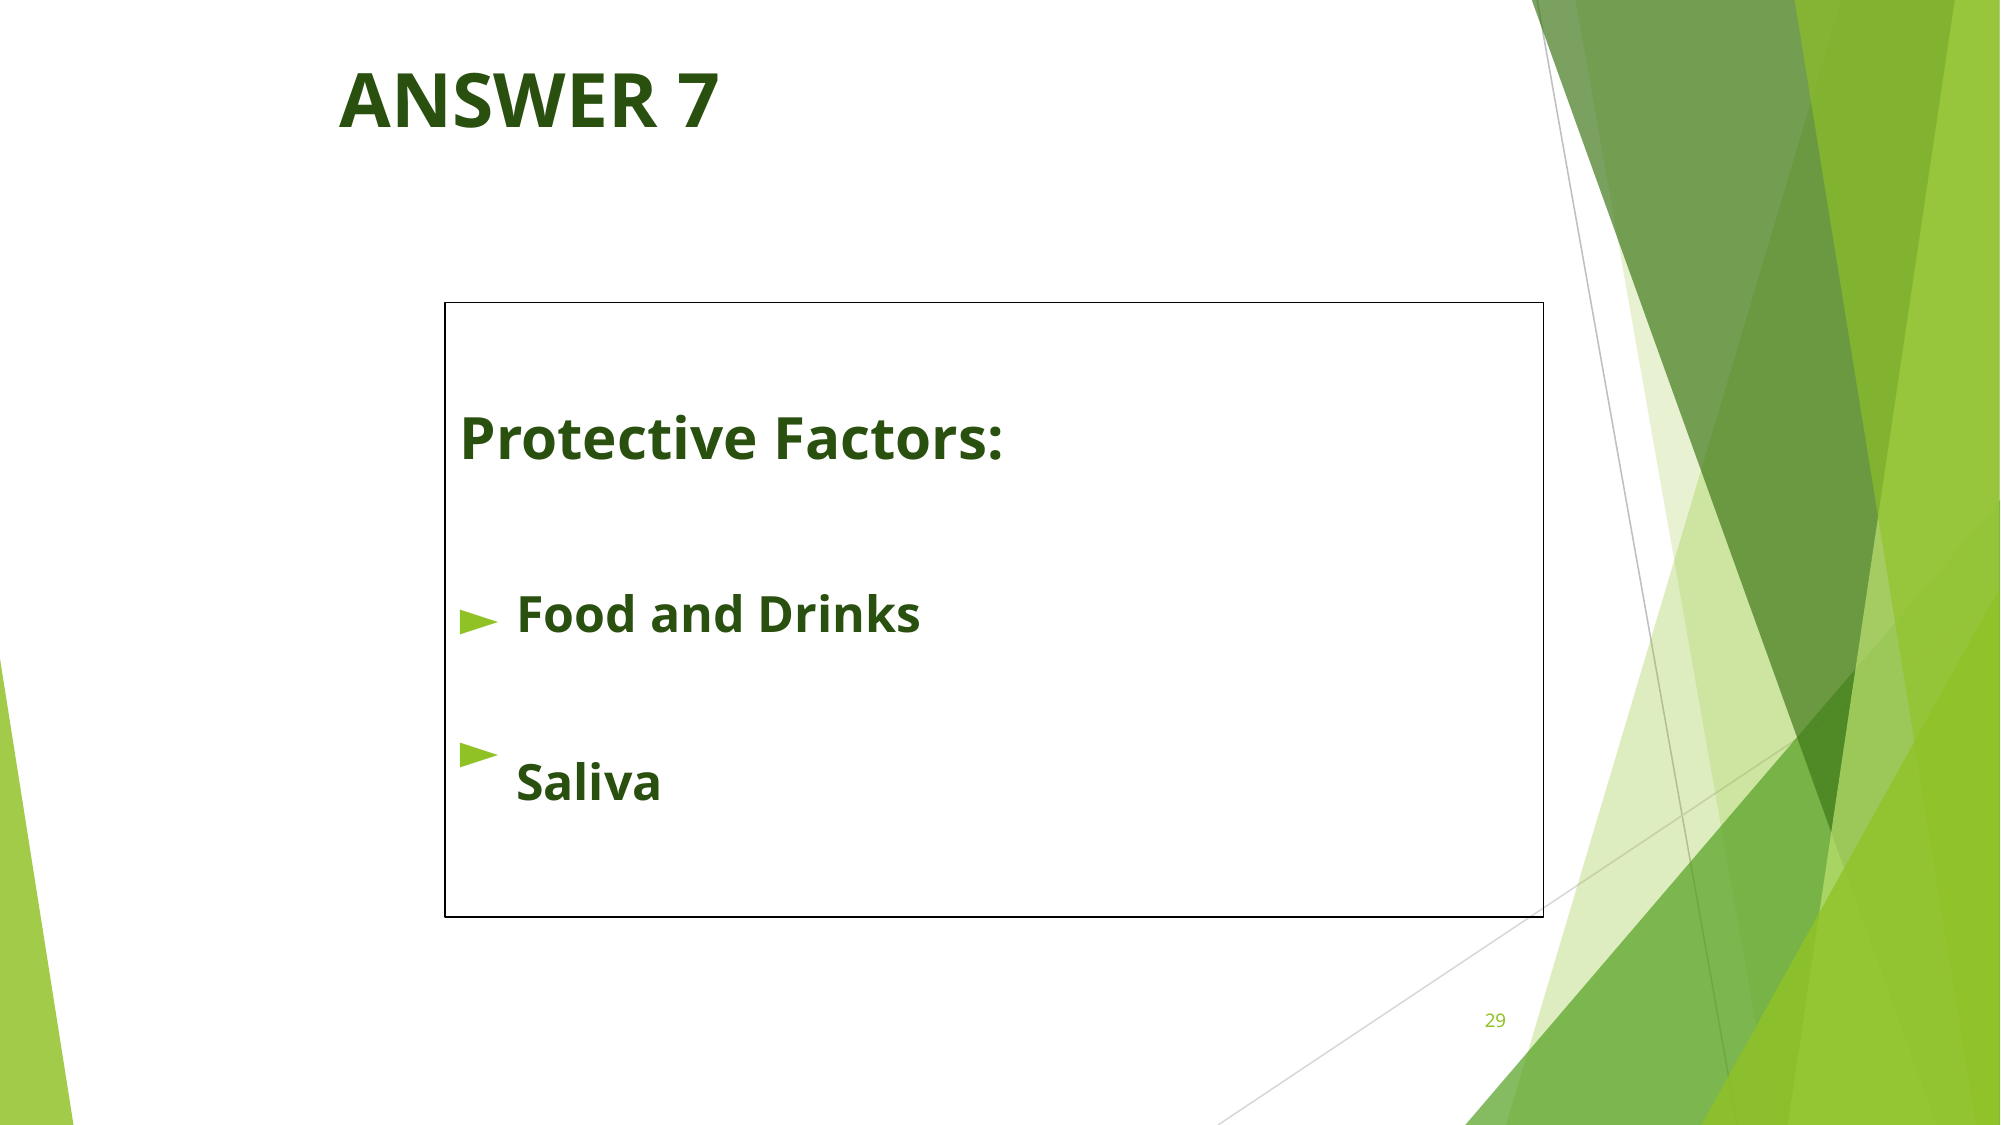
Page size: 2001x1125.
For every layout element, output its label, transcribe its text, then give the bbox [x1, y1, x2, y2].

slide_number 29 [1409, 991, 1522, 1051]
list Protective Factors: Food and Drinks Saliva [444, 302, 1544, 917]
title ANSWER 7 [324, 45, 1675, 185]
